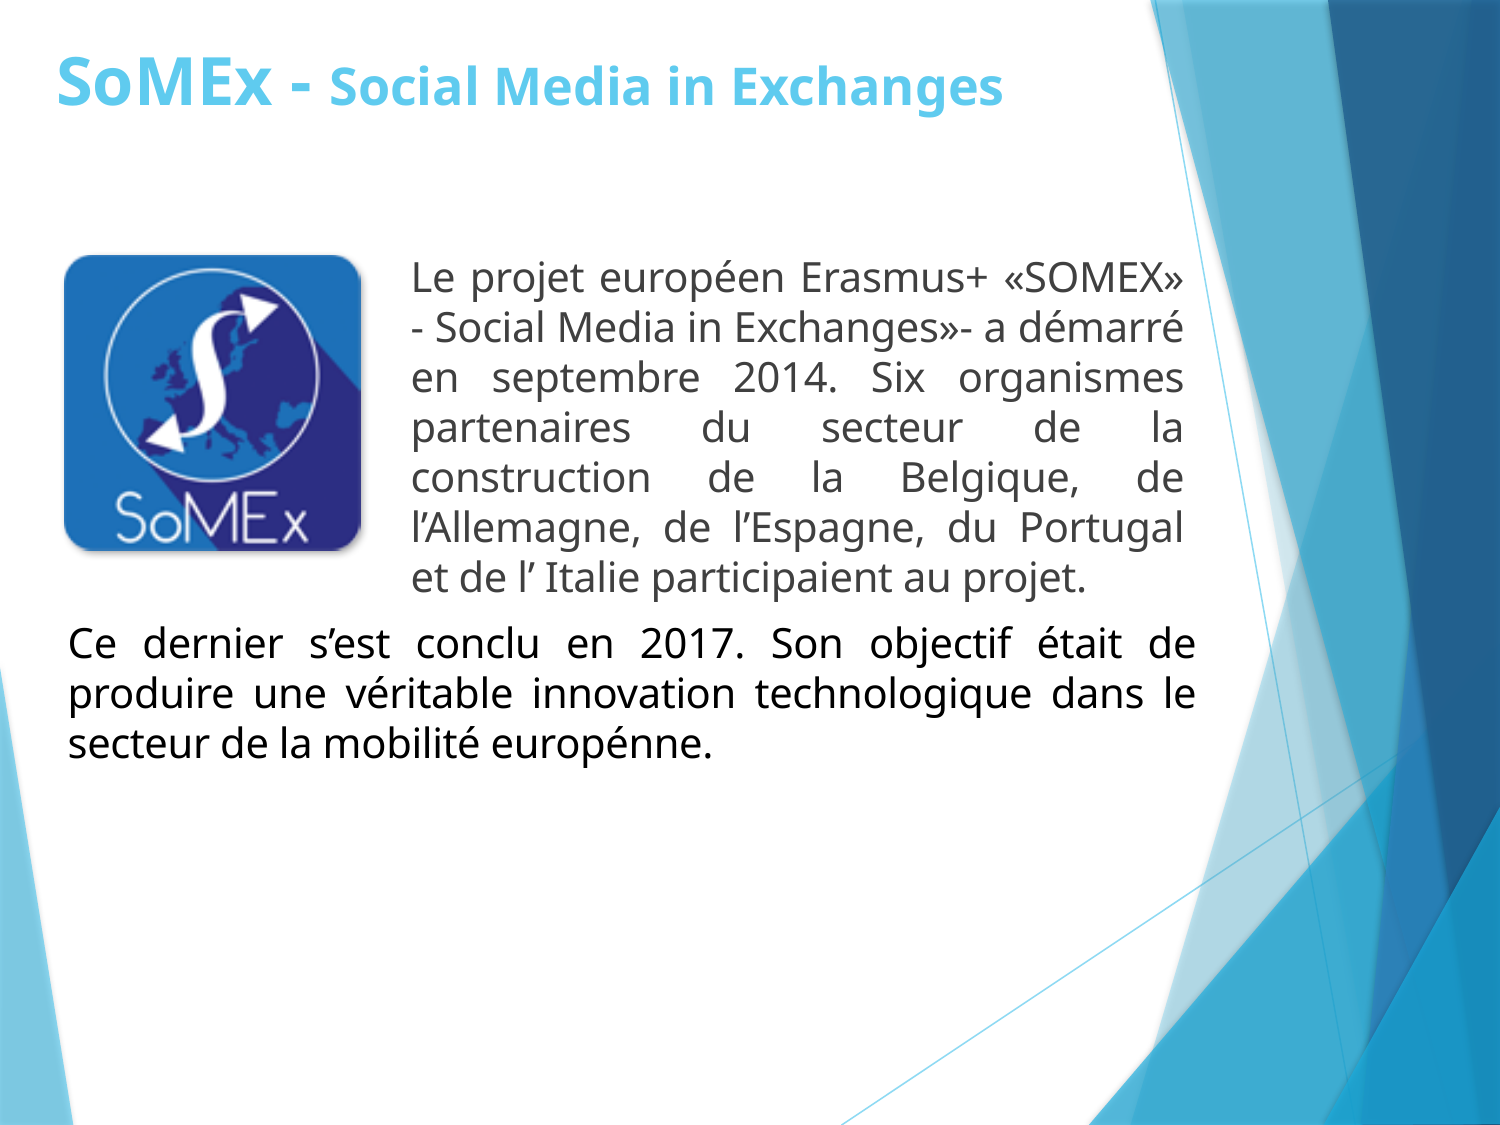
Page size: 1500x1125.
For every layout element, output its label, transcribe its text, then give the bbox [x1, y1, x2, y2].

title SoMEx - Social Media in Exchanges [41, 30, 1415, 114]
text_box Ce dernier s’est conclu en 2017. Son objectif était de produire une véritable innovation technologique dans le secteur de la mobilité europénne. [53, 609, 1211, 820]
picture [64, 254, 361, 552]
list Le projet européen Erasmus+ «SOMEX» - Social Media in Exchanges»- a démarré en septembre 2014. Six organismes partenaires du secteur de la construction de la Belgique, de l’Allemagne, de l’Espagne, du Portugal et de l’ Italie participaient au projet. [395, 243, 1199, 563]
